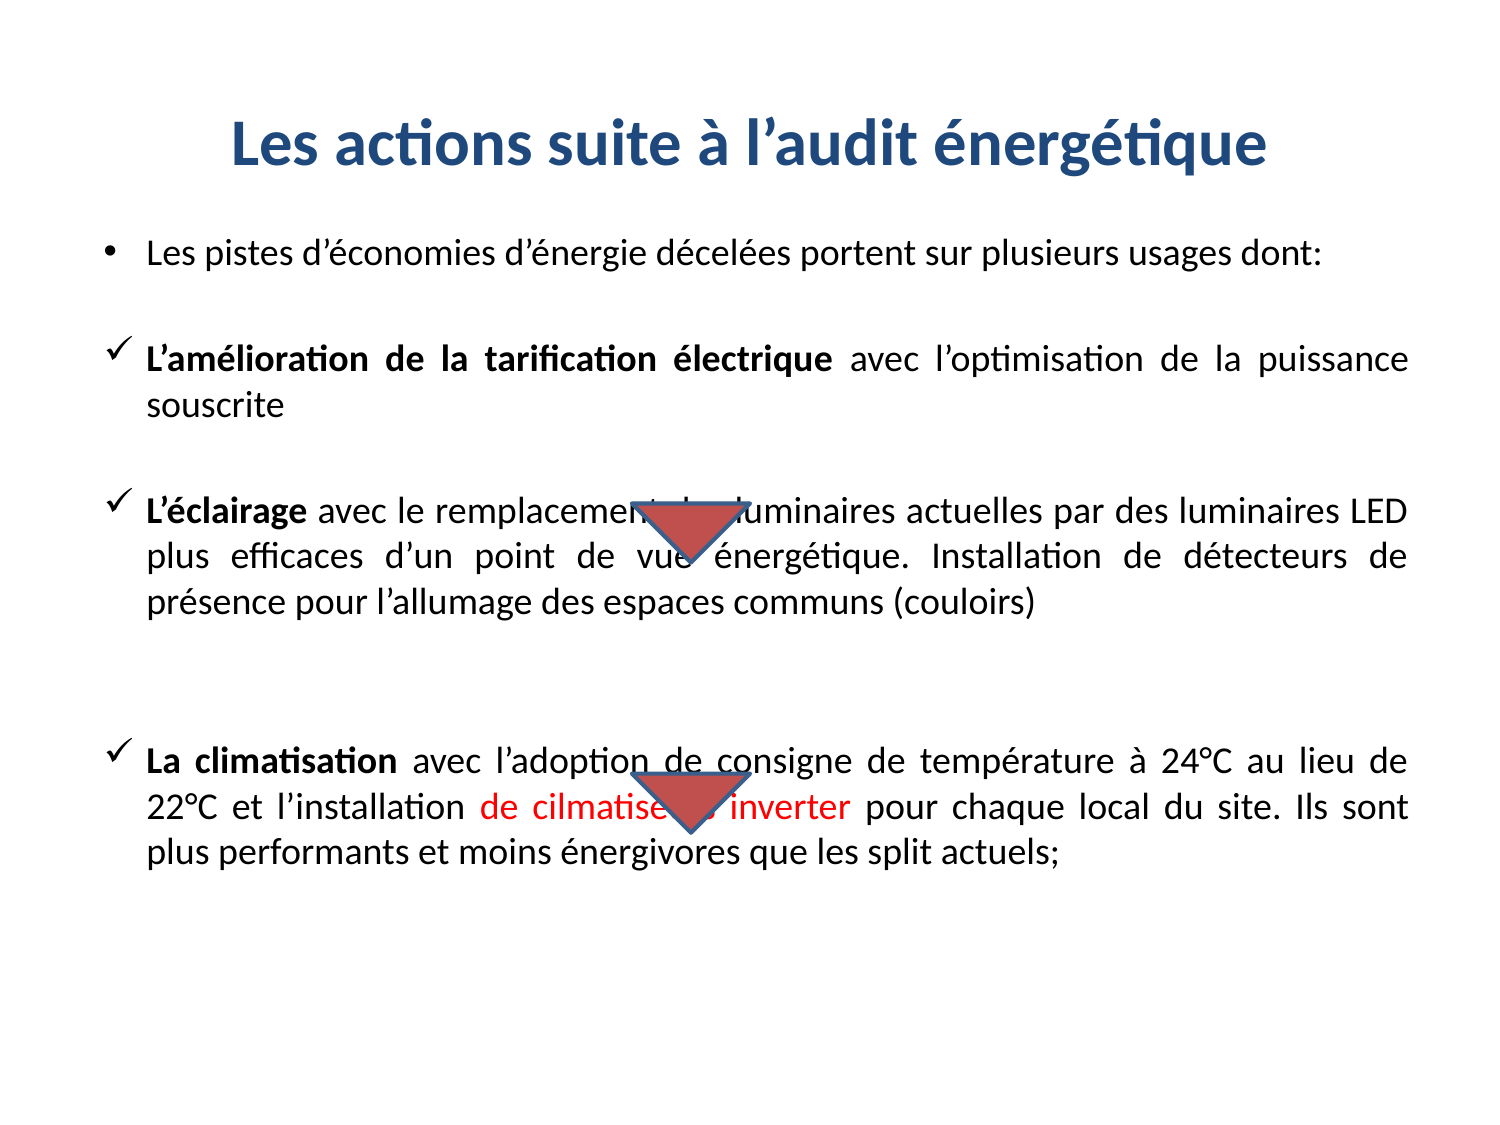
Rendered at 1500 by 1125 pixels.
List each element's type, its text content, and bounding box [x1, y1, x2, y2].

title Les actions suite à l’audit énergétique [75, 45, 1425, 233]
text_box [629, 501, 752, 565]
list Les pistes d’économies d’énergie décelées portent sur plusieurs usages dont: L’amélioration de la tarification électrique avec l’optimisation de la puissance souscrite L’éclairage avec le remplacement des luminaires actuelles par des luminaires LED plus efficaces d’un point de vue énergétique. Installation de détecteurs de présence pour l’allumage des espaces communs (couloirs) La climatisation avec l’adoption de consigne de température à 24°C au lieu de 22°C et l’installation de cilmatiseurs inverter pour chaque local du site. Ils sont plus performants et moins énergivores que les split actuels; [88, 219, 1425, 916]
text_box [629, 771, 752, 835]
